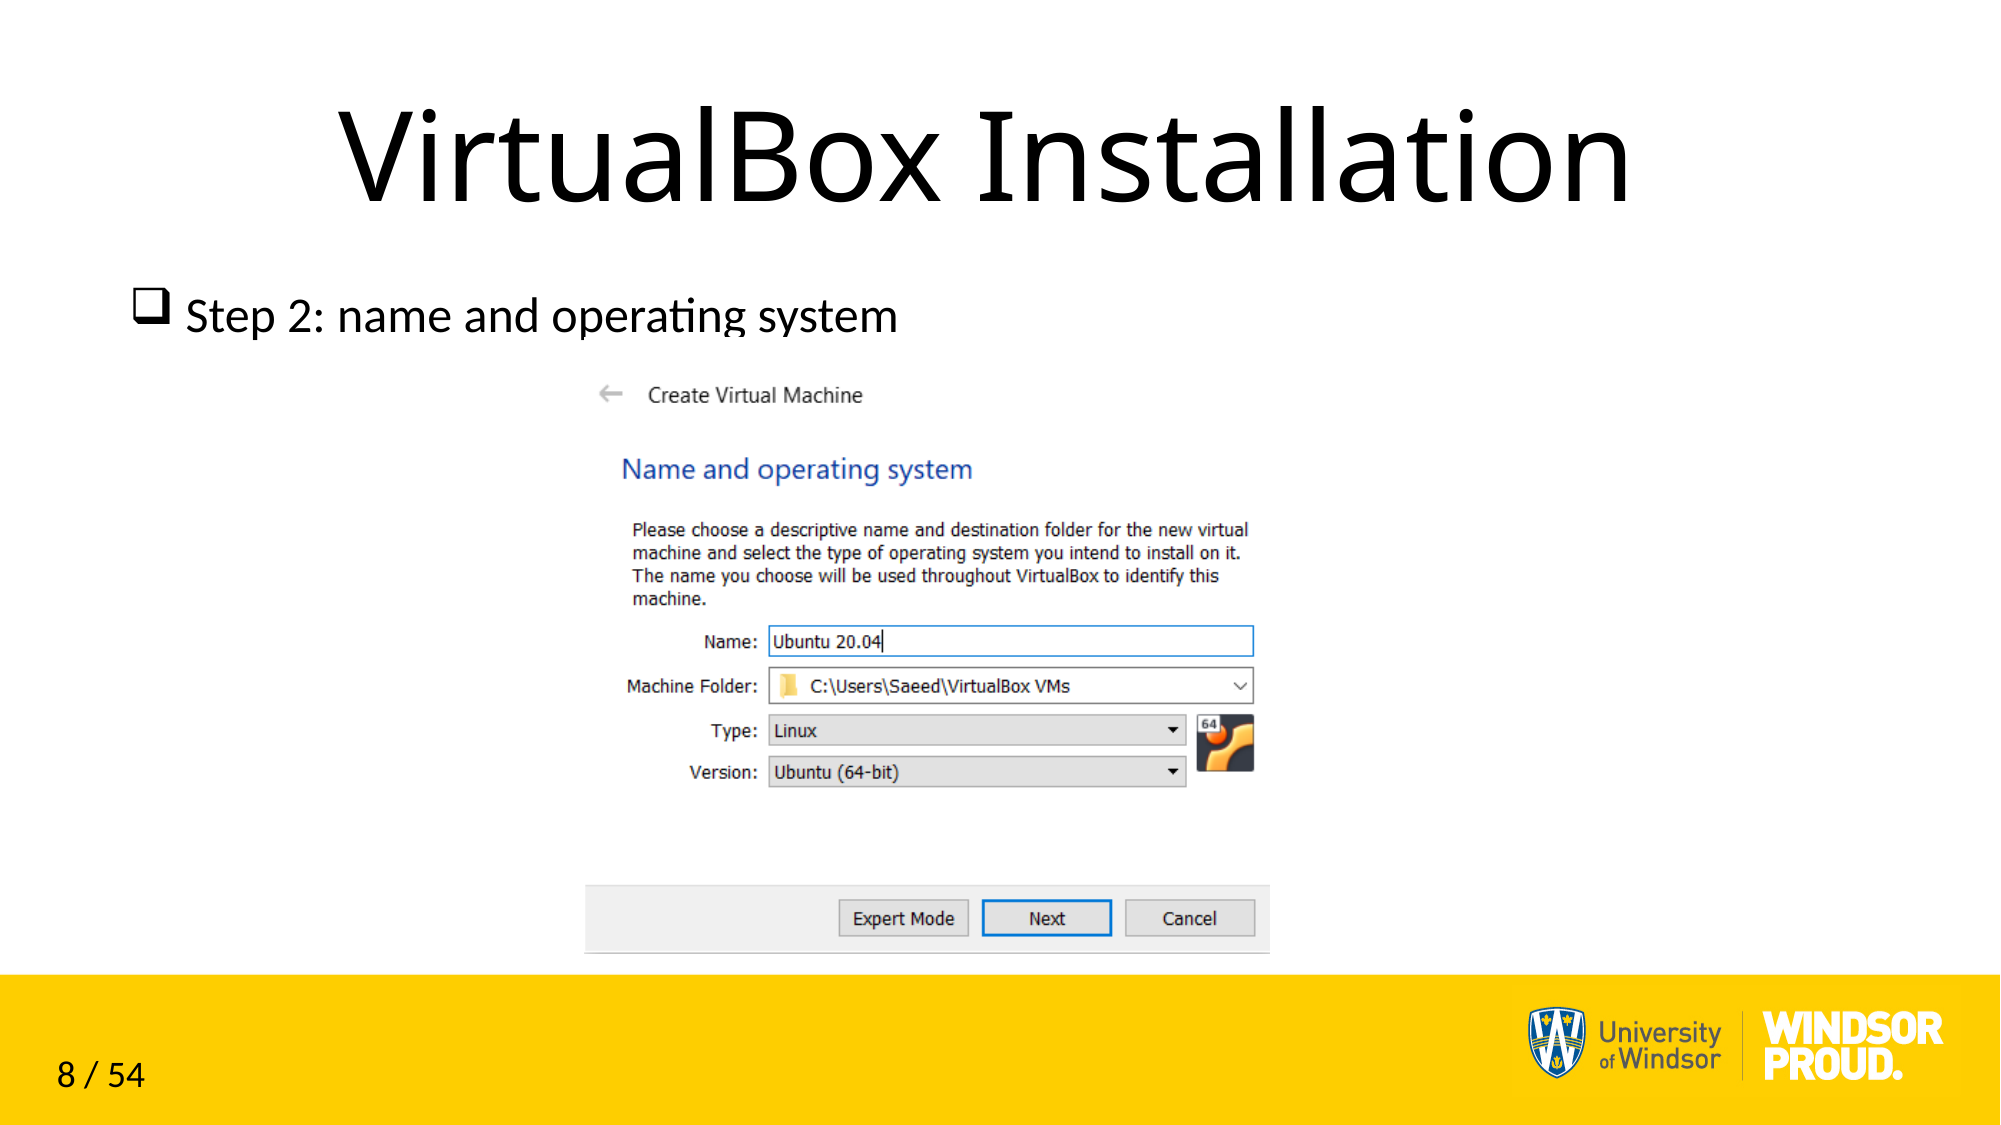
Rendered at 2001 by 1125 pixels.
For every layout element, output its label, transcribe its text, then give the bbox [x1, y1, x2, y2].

slide_number 8 [42, 1042, 525, 1103]
picture [0, 0, 2000, 1125]
title VirtualBox Installation [249, 48, 1726, 237]
subtitle Step 2: name and operating system [114, 281, 1893, 930]
